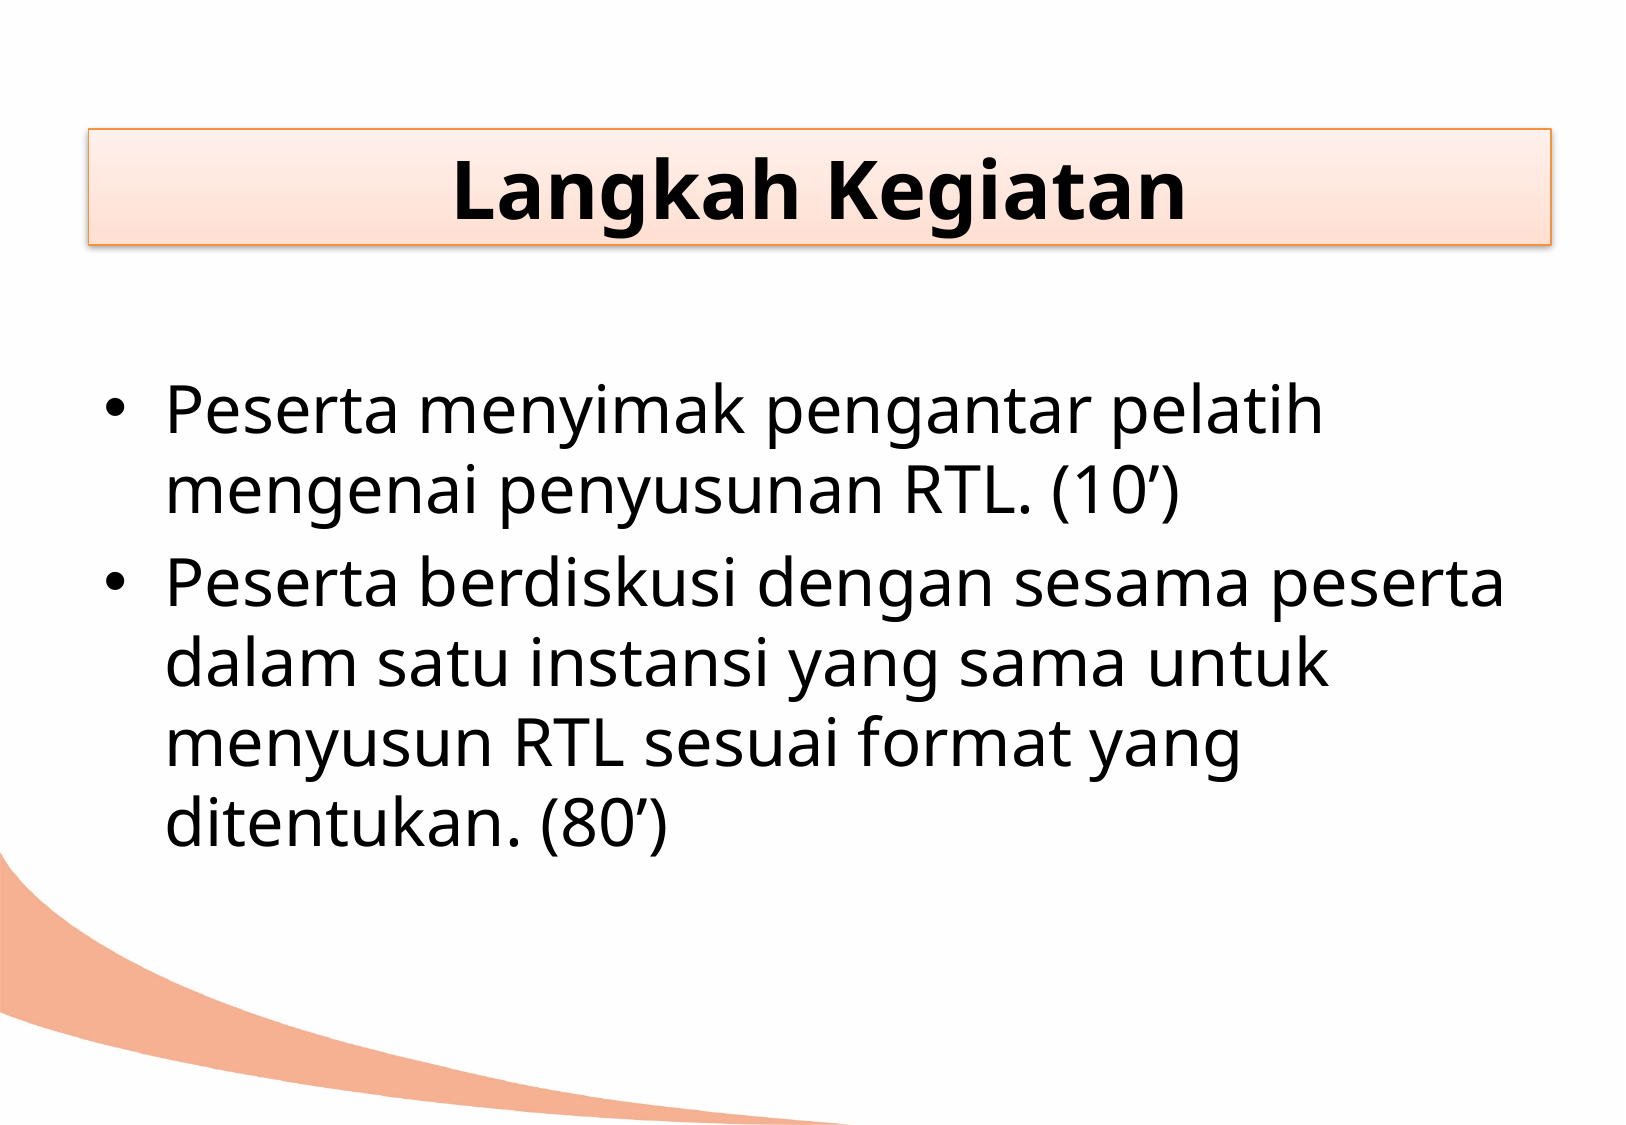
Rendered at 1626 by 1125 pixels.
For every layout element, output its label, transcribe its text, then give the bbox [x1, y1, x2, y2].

text_box Langkah Kegiatan [88, 128, 1552, 246]
list Peserta menyimak pengantar pelatih mengenai penyusunan RTL. (10’) Peserta berdiskusi dengan sesama peserta dalam satu instansi yang sama untuk menyusun RTL sesuai format yang ditentukan. (80’) [88, 359, 1551, 1077]
picture [0, 0, 1625, 1125]
